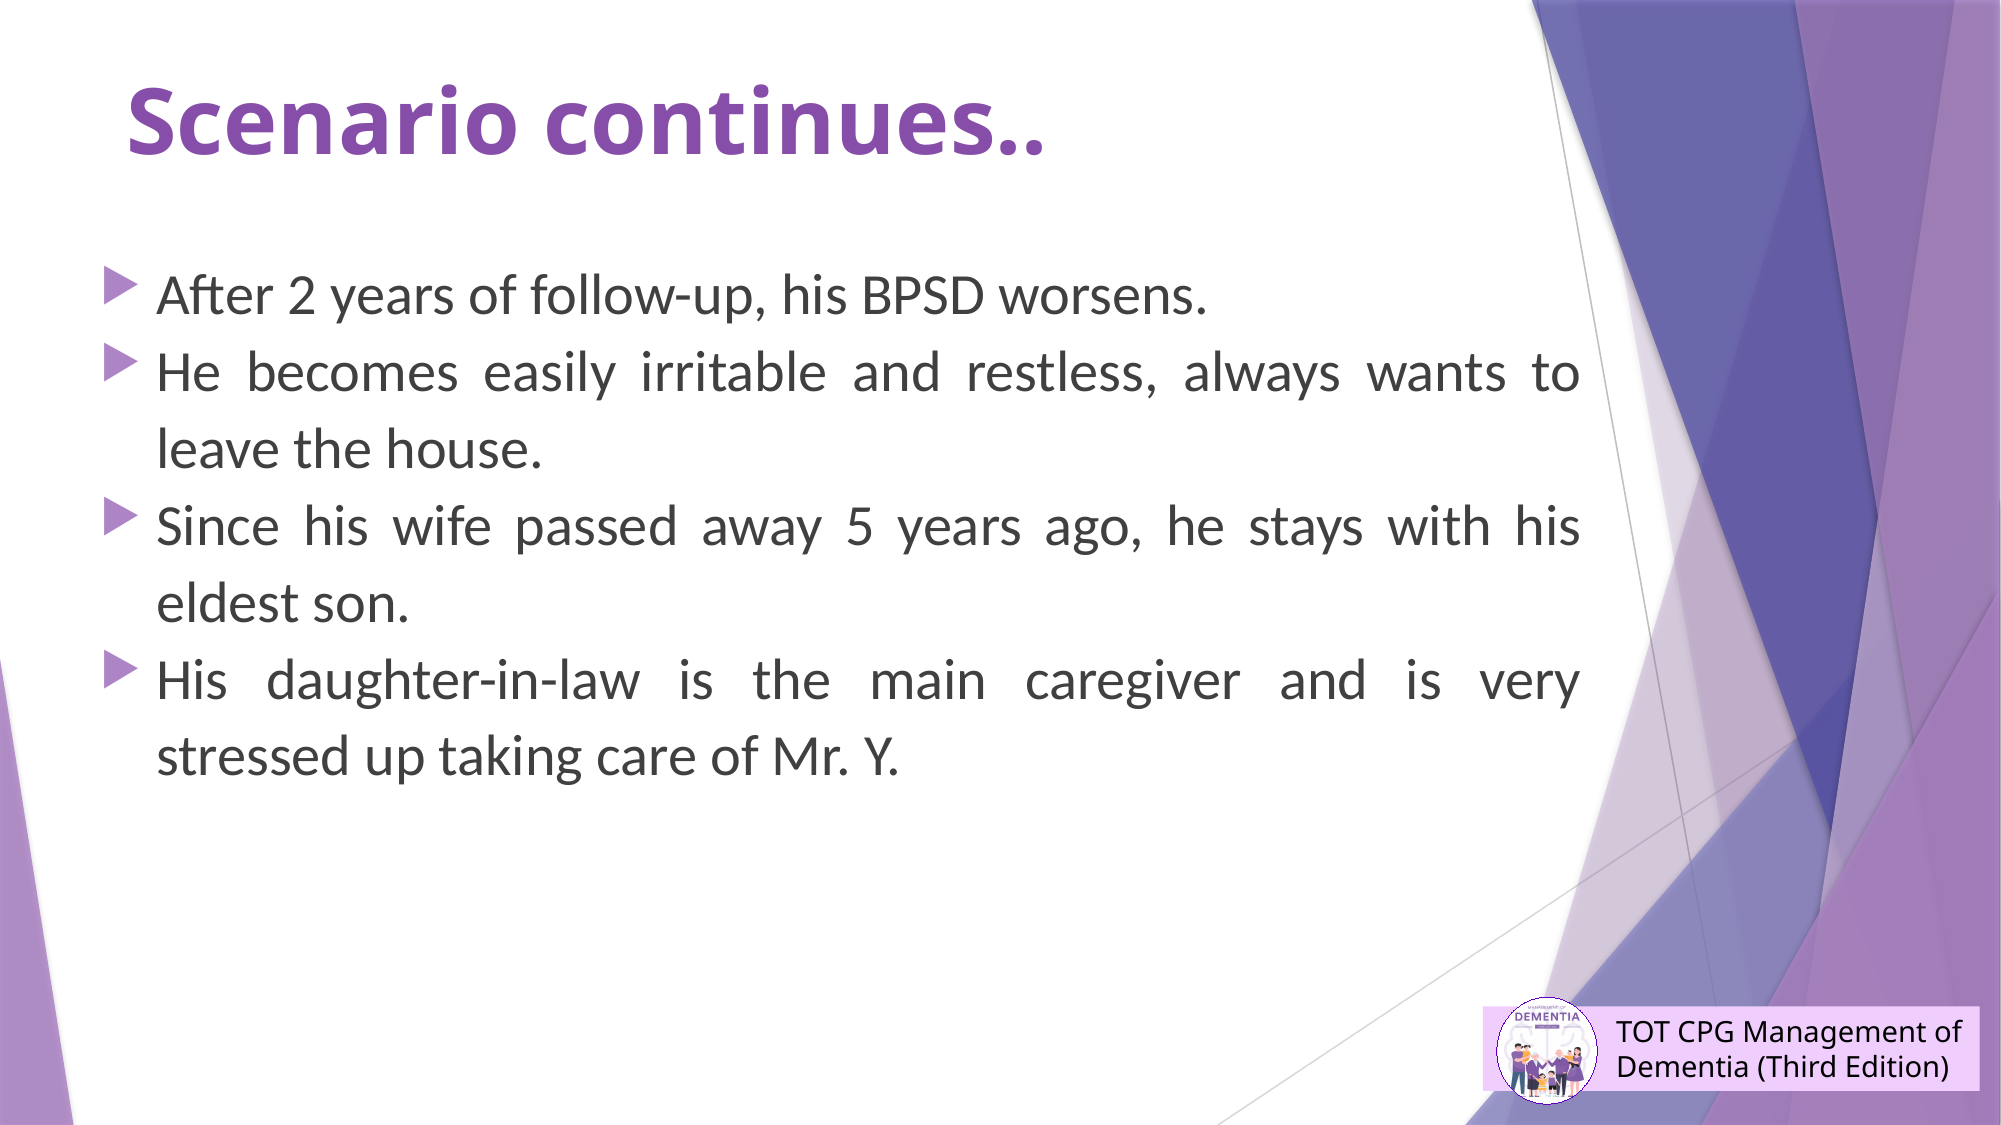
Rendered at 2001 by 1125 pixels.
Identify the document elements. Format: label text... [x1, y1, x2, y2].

list After 2 years of follow-up, his BPSD worsens. He becomes easily irritable and restless, always wants to leave the house. Since his wife passed away 5 years ago, he stays with his eldest son. His daughter-in-law is the main caregiver and is very stressed up taking care of Mr. Y. [84, 242, 1598, 1039]
title Scenario continues.. [111, 55, 1522, 242]
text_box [1482, 996, 1981, 1105]
